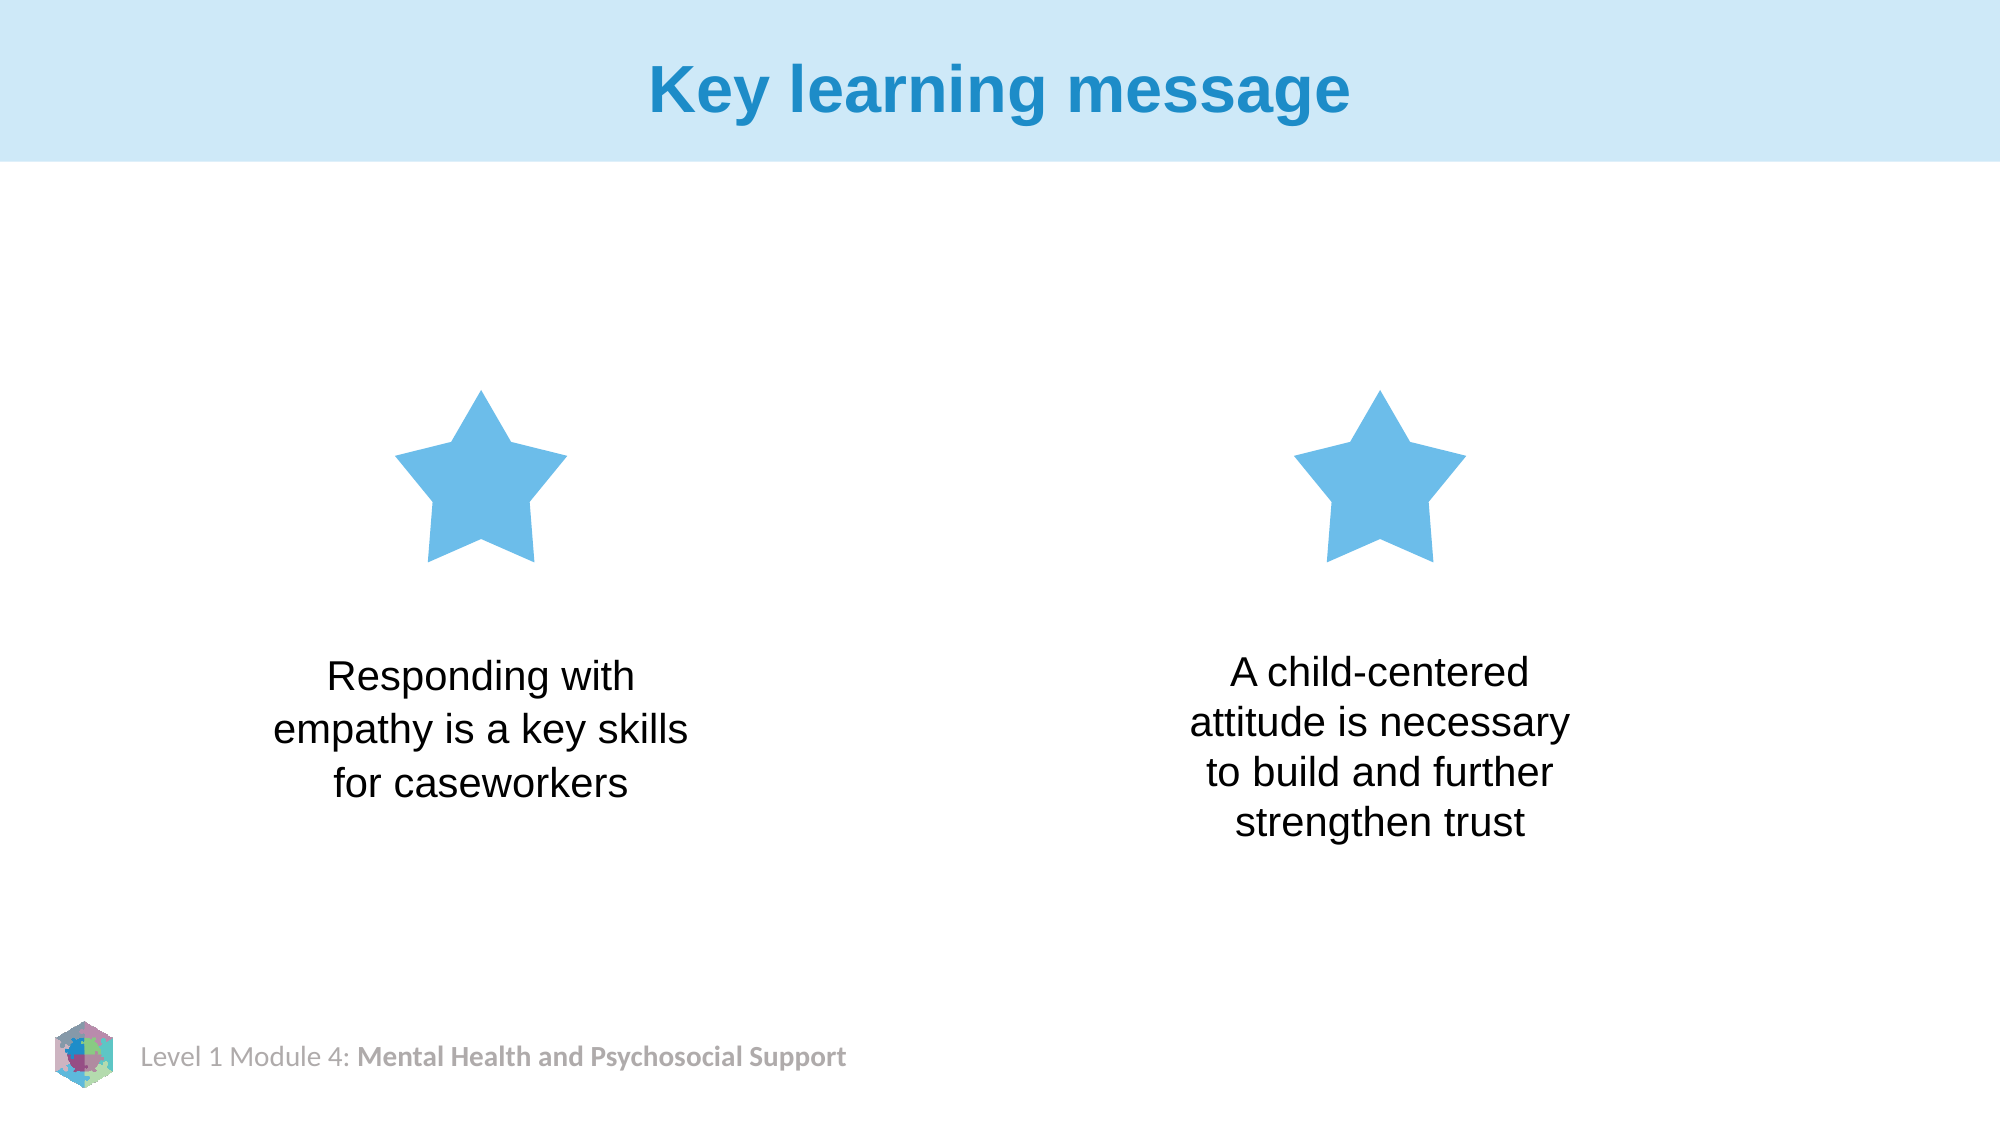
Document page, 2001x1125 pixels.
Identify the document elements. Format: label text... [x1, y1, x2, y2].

text_box Responding with empathy is a key skills for caseworkers [256, 637, 707, 813]
title Key learning message [137, 19, 1863, 163]
text_box A child-centered attitude is necessary to build and further strengthen trust [1155, 637, 1606, 853]
picture [55, 1021, 113, 1088]
text_box [1292, 387, 1469, 565]
text_box [393, 387, 570, 565]
